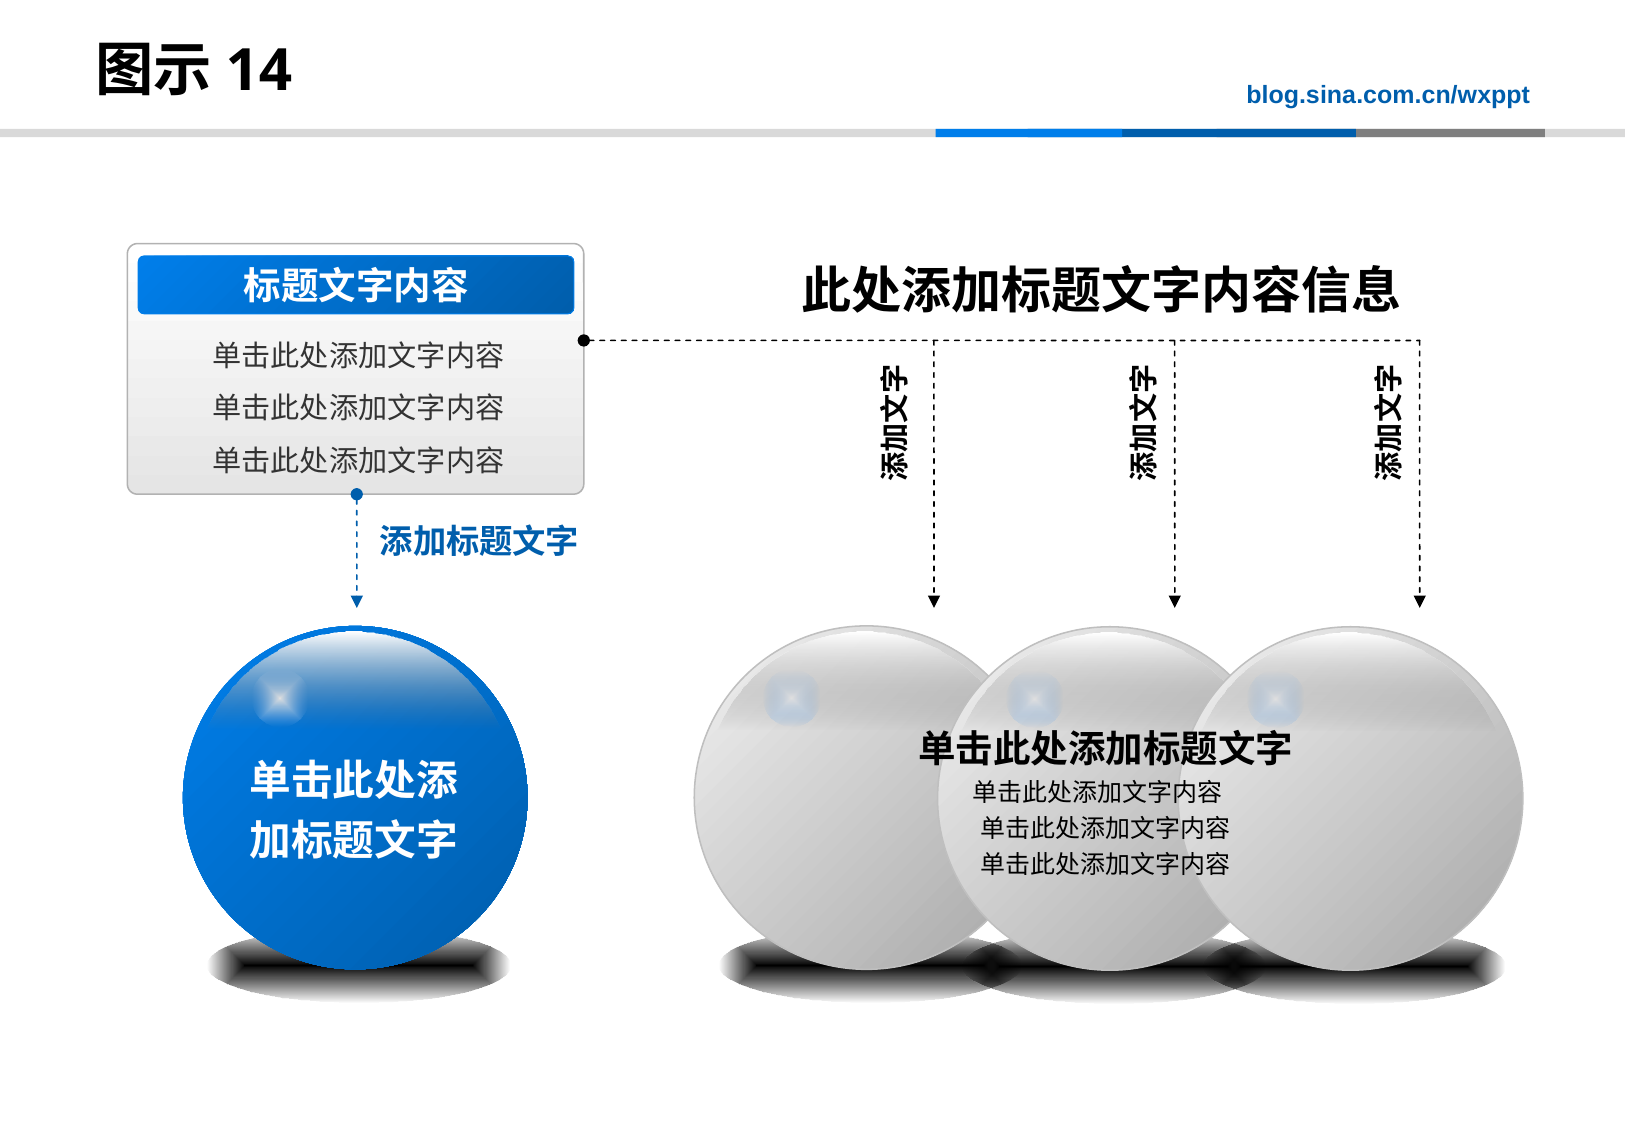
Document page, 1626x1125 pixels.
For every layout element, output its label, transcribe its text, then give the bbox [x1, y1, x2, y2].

text_box [206, 936, 511, 1003]
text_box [127, 243, 585, 495]
text_box 添加标题文字 [364, 513, 578, 568]
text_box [206, 631, 501, 730]
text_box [583, 340, 1420, 609]
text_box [694, 625, 1524, 1004]
text_box [317, 625, 393, 630]
text_box [350, 595, 364, 608]
text_box [182, 710, 528, 970]
text_box 单击此处添 加标题文字 [234, 738, 474, 872]
text_box 此处添加标题文字内容信息 [786, 250, 1417, 326]
title 图示14 [80, 24, 1545, 111]
